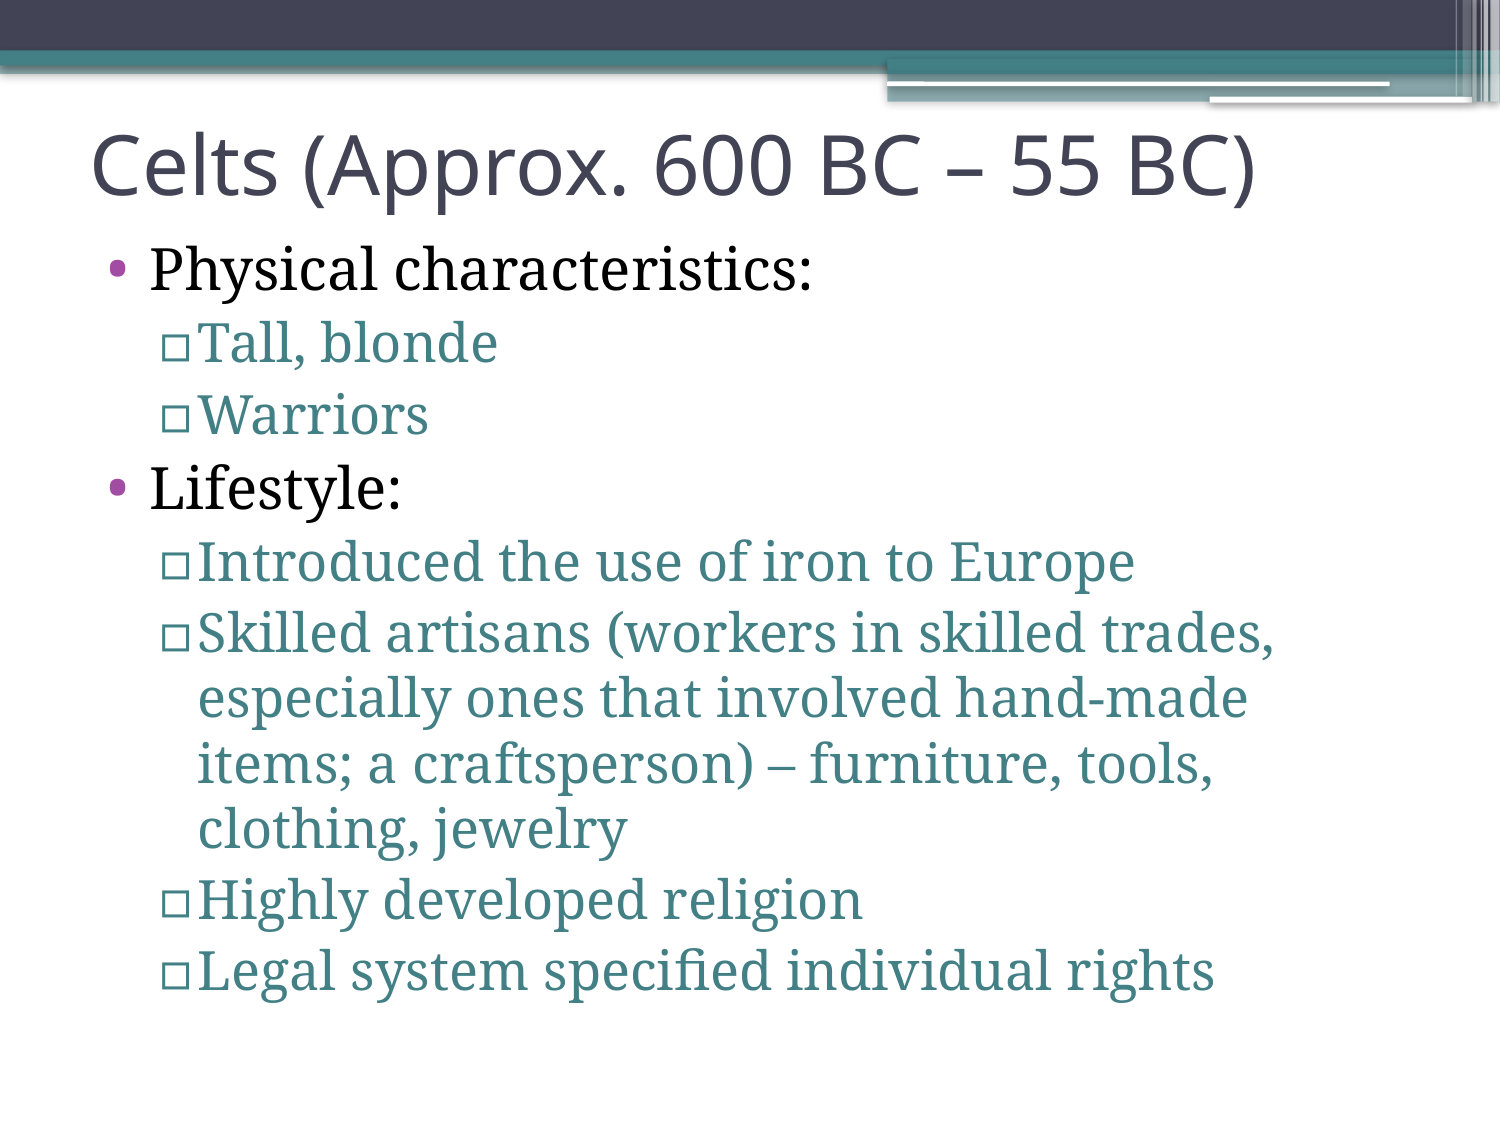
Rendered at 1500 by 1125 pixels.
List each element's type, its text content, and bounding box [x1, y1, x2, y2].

list Physical characteristics: Tall, blonde Warriors Lifestyle: Introduced the use of iron to Europe Skilled artisans (workers in skilled trades, especially ones that involved hand-made items; a craftsperson) – furniture, tools, clothing, jewelry Highly developed religion Legal system specified individual rights [75, 224, 1425, 1079]
title Celts (Approx. 600 BC – 55 BC) [75, 75, 1425, 224]
